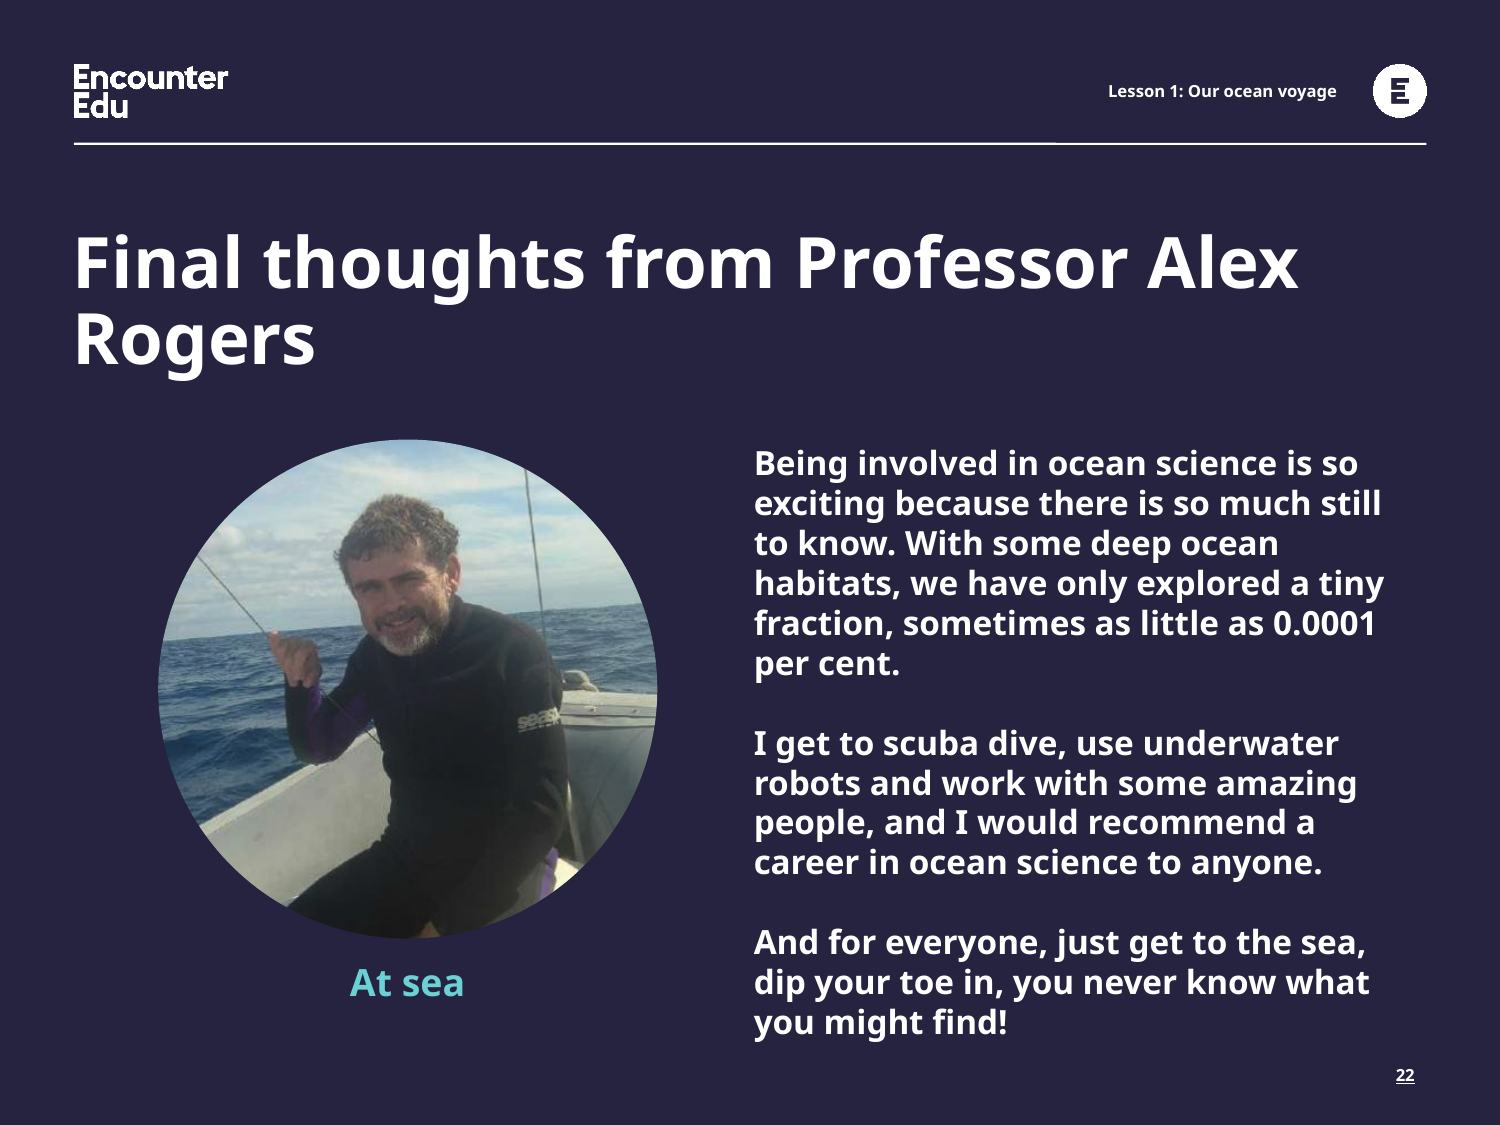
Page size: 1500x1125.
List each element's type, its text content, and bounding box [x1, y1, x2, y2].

picture [1371, 62, 1428, 119]
text_box Being involved in ocean science is so exciting because there is so much still to know. With some deep ocean habitats, we have only explored a tiny fraction, sometimes as little as 0.0001 per cent. I get to scuba dive, use underwater robots and work with some amazing people, and I would recommend a career in ocean science to anyone. And for everyone, just get to the sea, dip your toe in, you never know what you might find! [749, 438, 1427, 1045]
text_box [158, 439, 658, 939]
picture [70, 62, 233, 119]
text_box 22 [1384, 1060, 1427, 1089]
text_box Lesson 1: Our ocean voyage [686, 73, 1353, 109]
text_box At sea [334, 951, 481, 1012]
title Final thoughts from Professor Alex Rogers [64, 200, 1416, 406]
